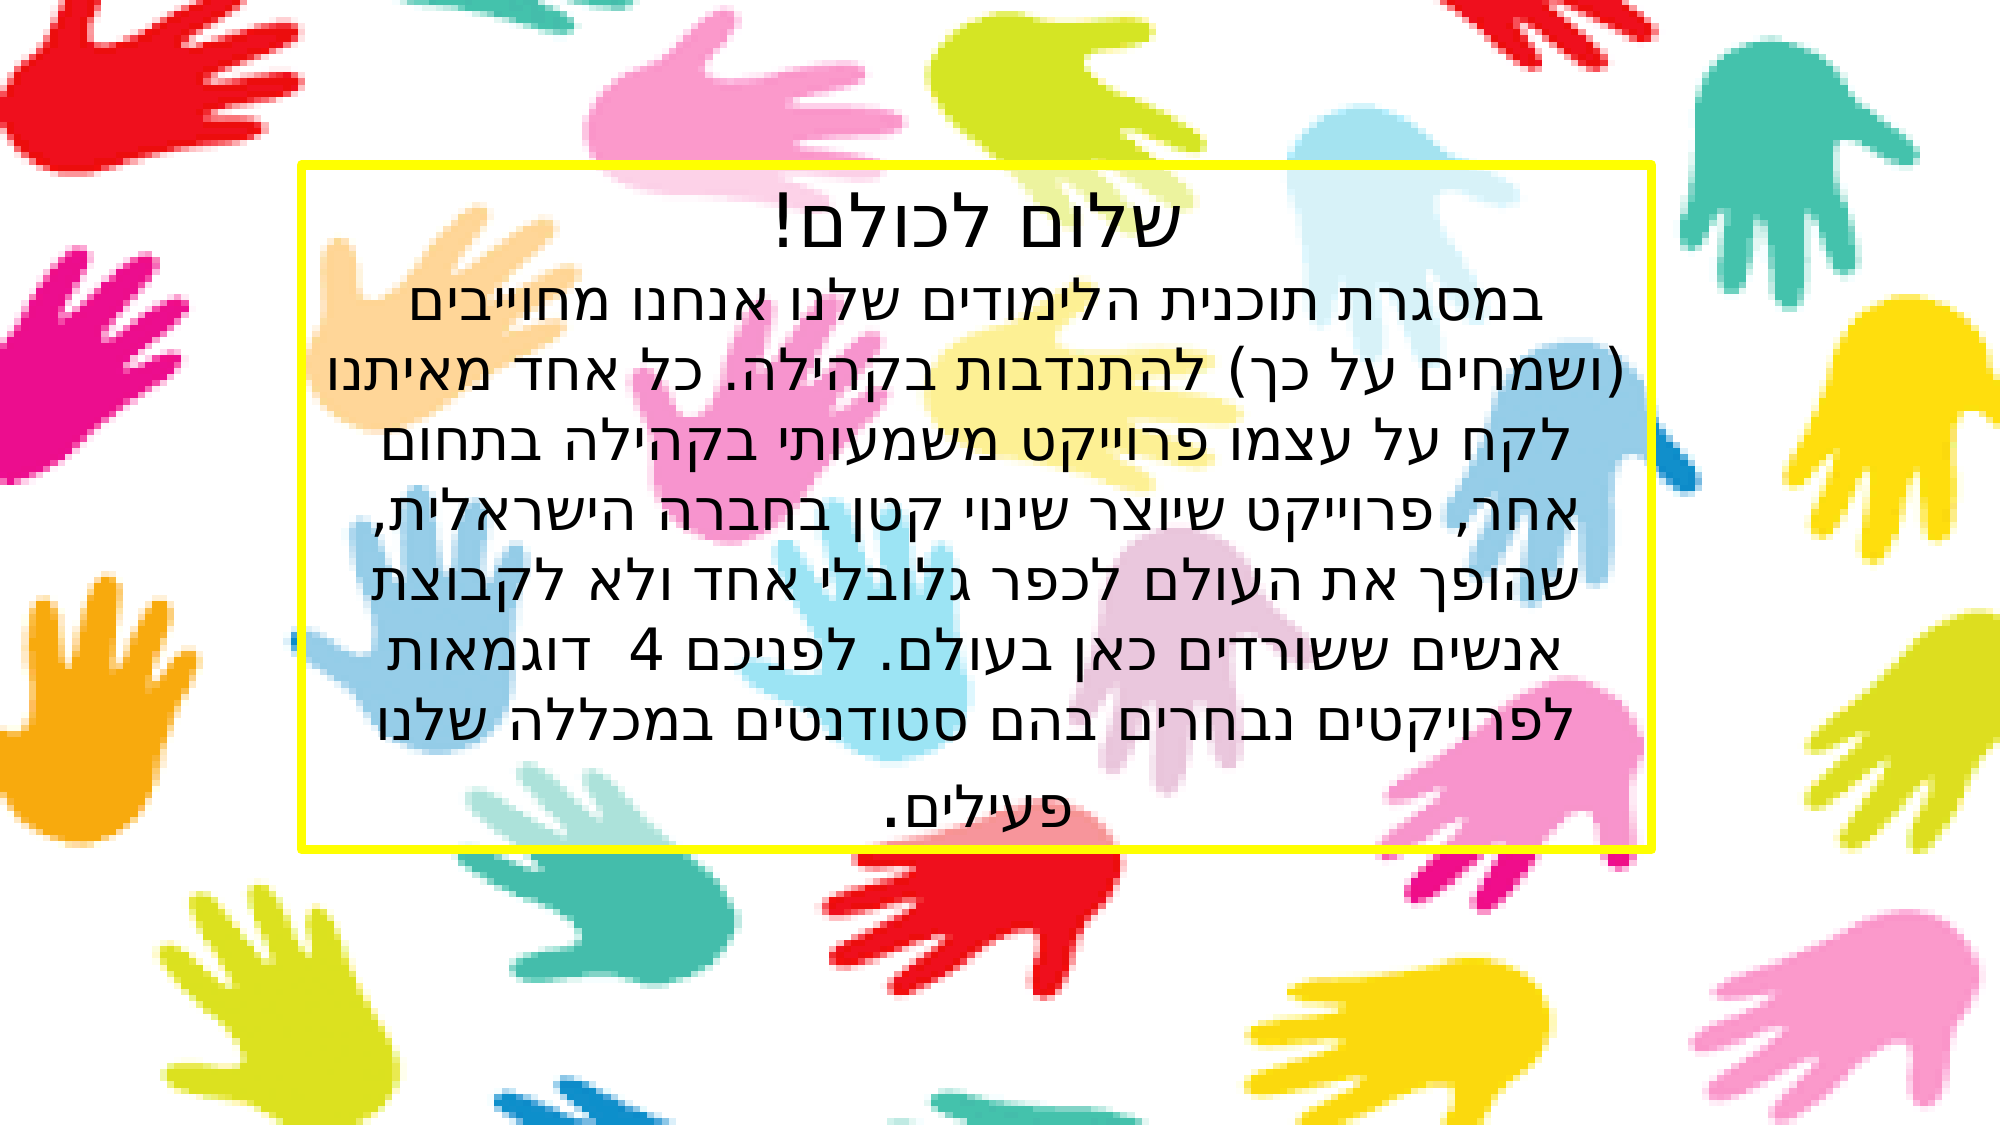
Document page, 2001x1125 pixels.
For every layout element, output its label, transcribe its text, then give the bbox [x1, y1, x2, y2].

picture [0, 0, 2000, 1125]
text_box שלום לכולם! במסגרת תוכנית הלימודים שלנו אנחנו מחוייבים (ושמחים על כך) להתנדבות בקהילה. כל אחד מאיתנו לקח על עצמו פרוייקט משמעותי בקהילה בתחום אחר, פרוייקט שיוצר שינוי קטן בחברה הישראלית, שהופך את העולם לכפר גלובלי אחד ולא לקבוצת אנשים ששורדים כאן בעולם. לפניכם 4 דוגמאות לפרויקטים נבחרים בהם סטודנטים במכללה שלנו פעילים. [301, 164, 1652, 850]
